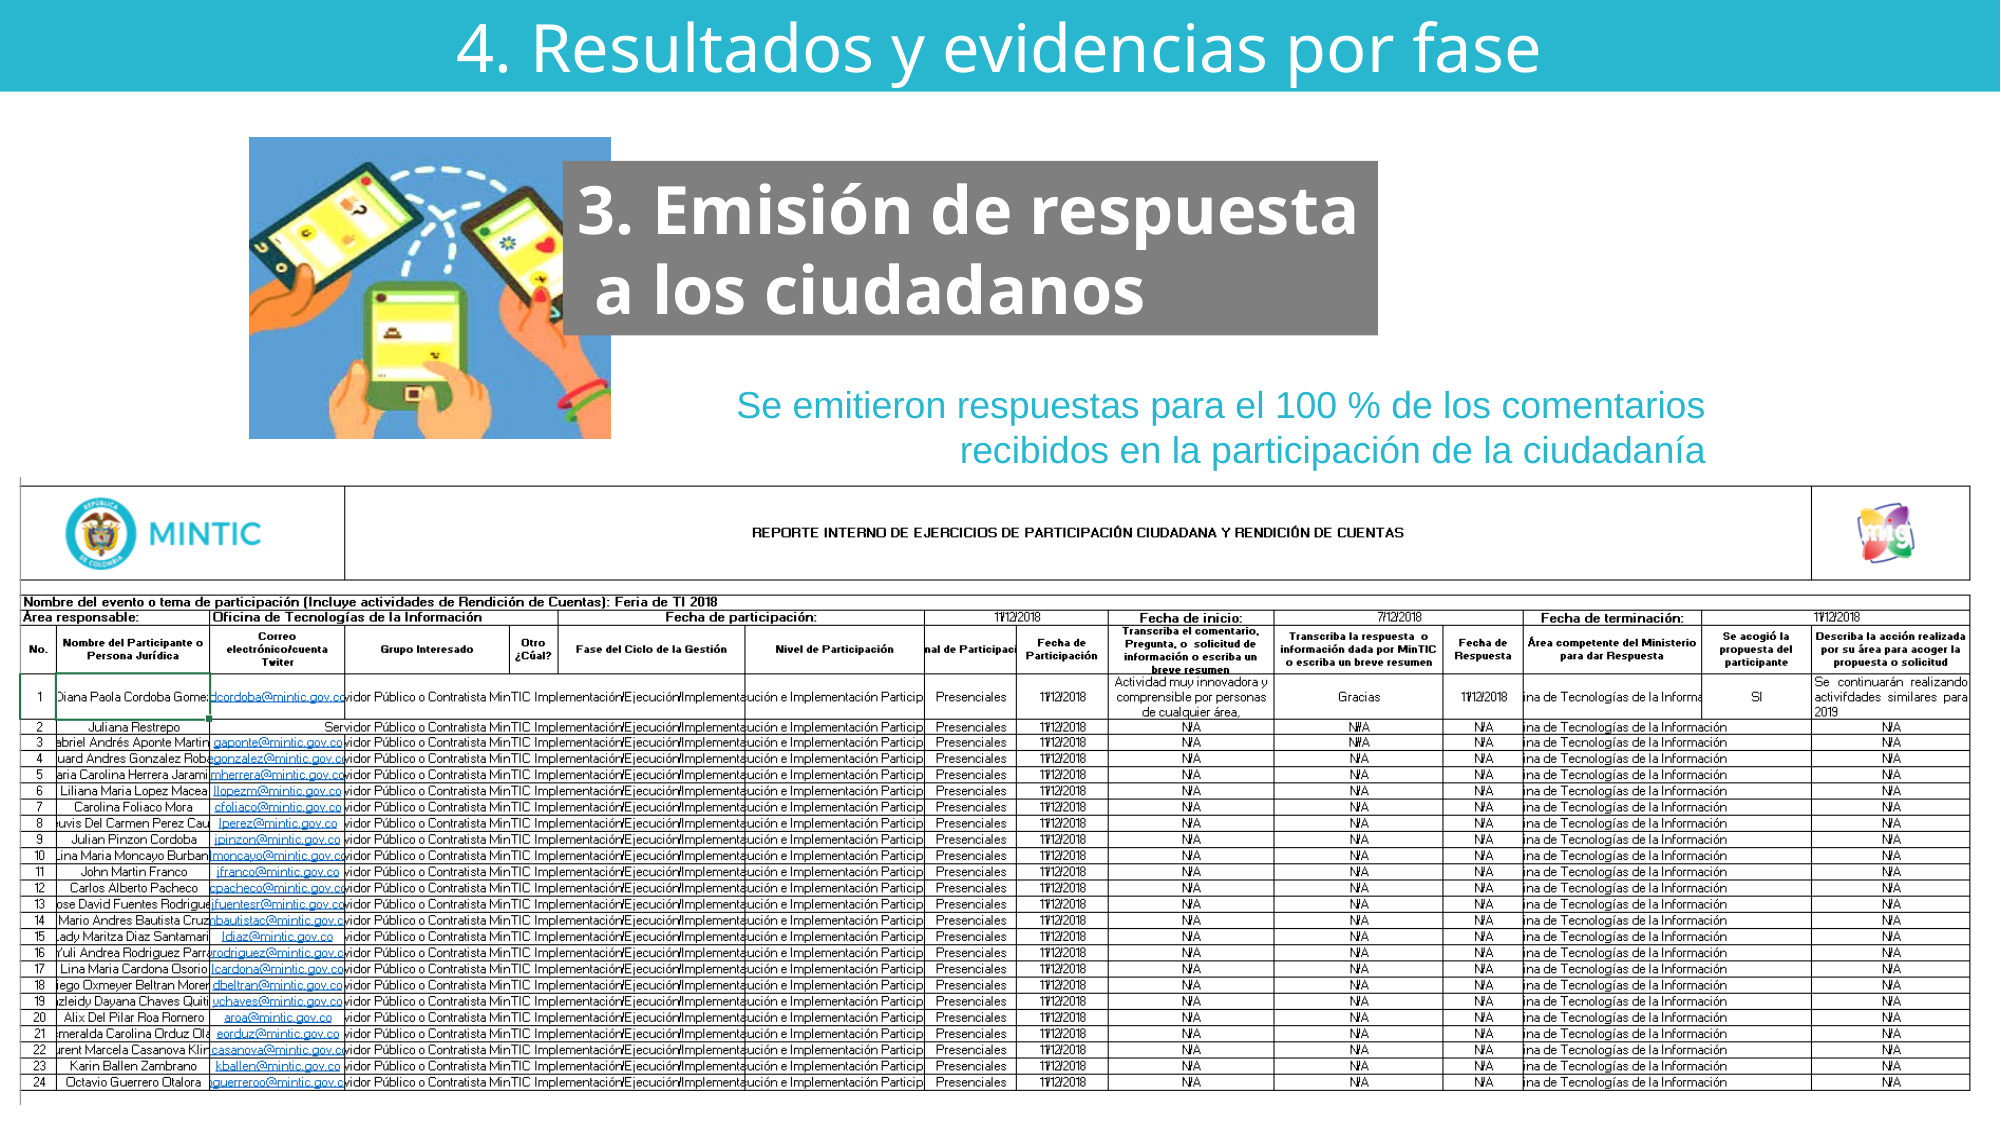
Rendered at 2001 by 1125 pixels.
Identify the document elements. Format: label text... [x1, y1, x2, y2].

text_box 4. Resultados y evidencias por fase [0, 0, 2000, 94]
picture [19, 477, 1981, 1105]
text_box 3. Emisión de respuesta a los ciudadanos [615, 160, 1378, 336]
picture [249, 136, 611, 439]
text_box Se emitieron respuestas para el 100 % de los comentarios recibidos en la participación de la ciudadanía [657, 373, 1721, 477]
